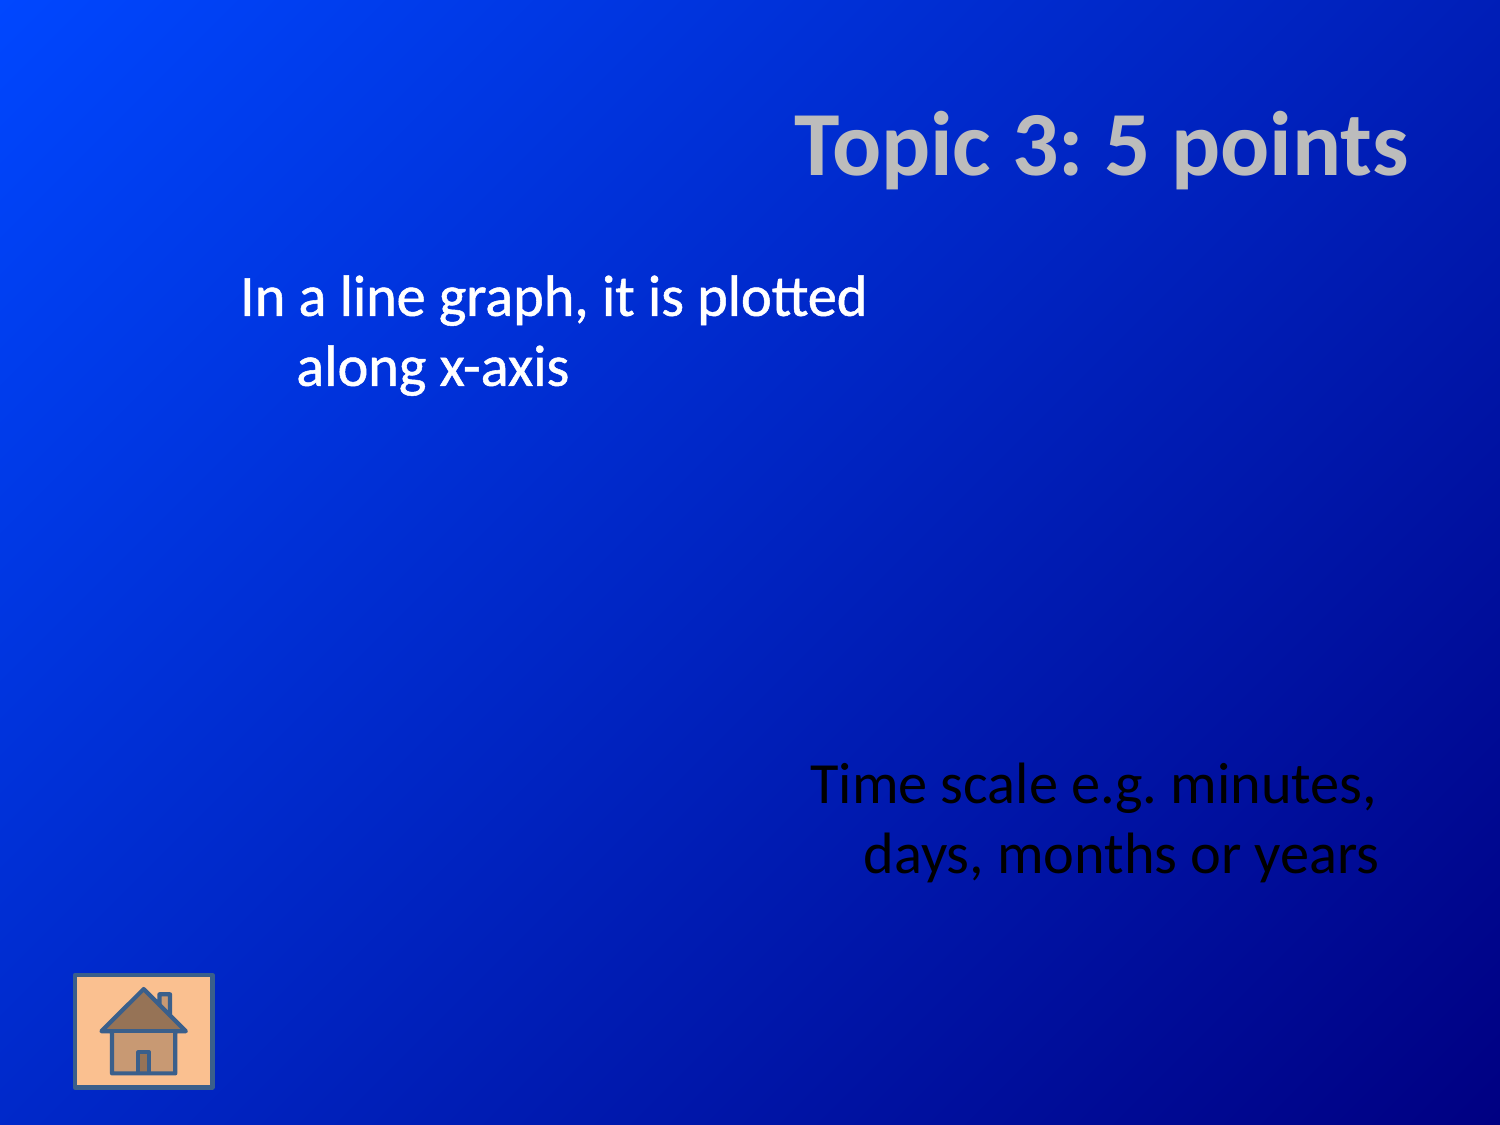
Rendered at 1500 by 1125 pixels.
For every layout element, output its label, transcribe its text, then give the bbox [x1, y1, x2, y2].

text_box [73, 973, 215, 1090]
title Topic 3: 5 points [75, 45, 1425, 233]
list Time scale e.g. minutes, days, months or years [762, 737, 1425, 1005]
list In a line graph, it is plotted along x-axis [225, 249, 888, 993]
